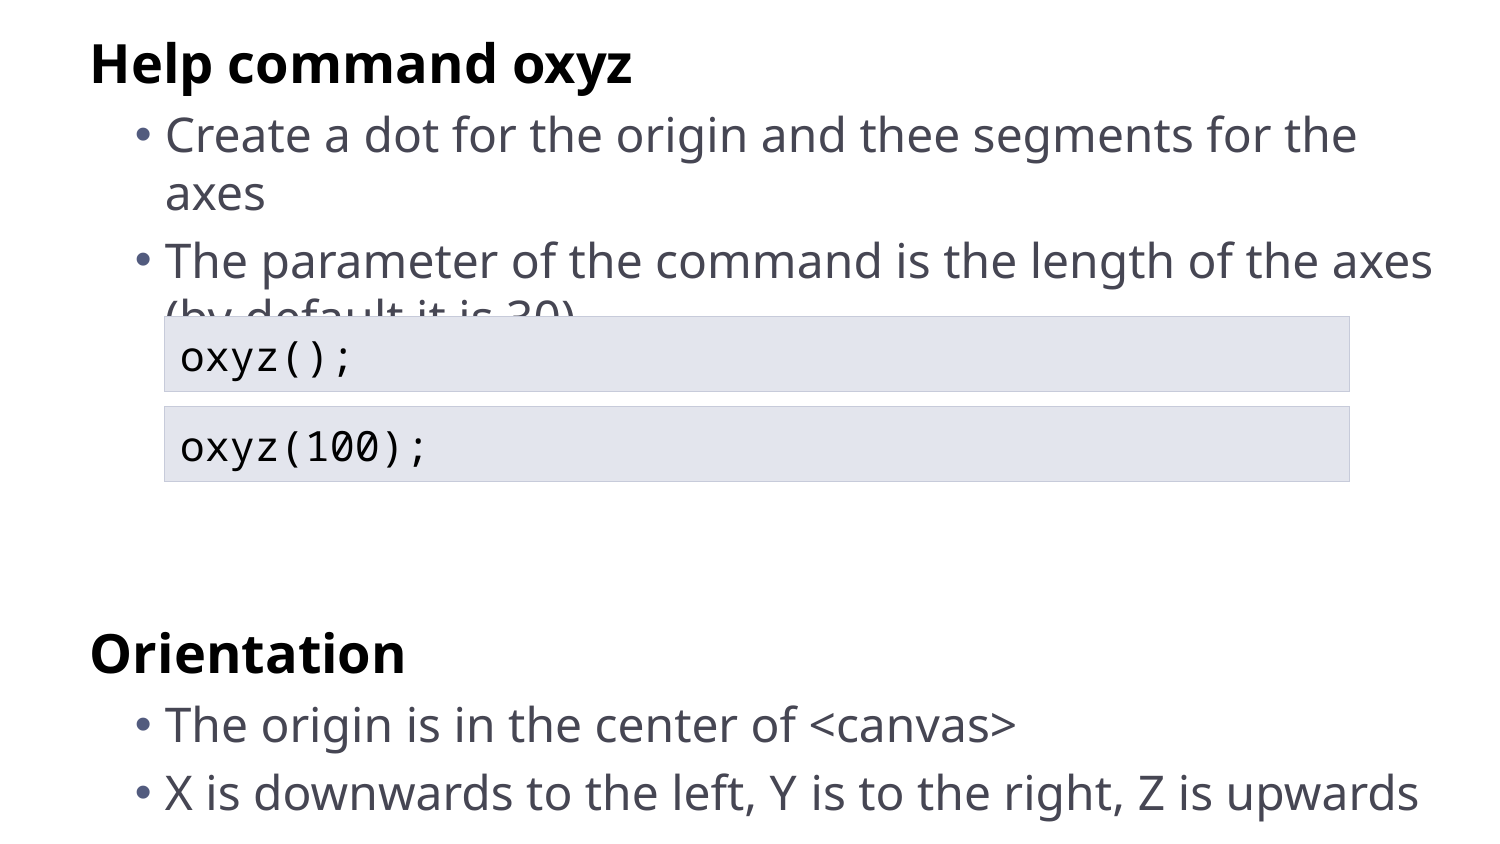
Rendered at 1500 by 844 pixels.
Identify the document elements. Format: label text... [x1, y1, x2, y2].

text_box oxyz(100); [164, 406, 1350, 482]
text_box oxyz(); [164, 316, 1350, 392]
list Help command oxyz Create a dot for the origin and thee segments for the axes The parameter of the command is the length of the axes (by default it is 30) Orientation The origin is in the center of <canvas> X is downwards to the left, Y is to the right, Z is upwards [75, 21, 1475, 835]
